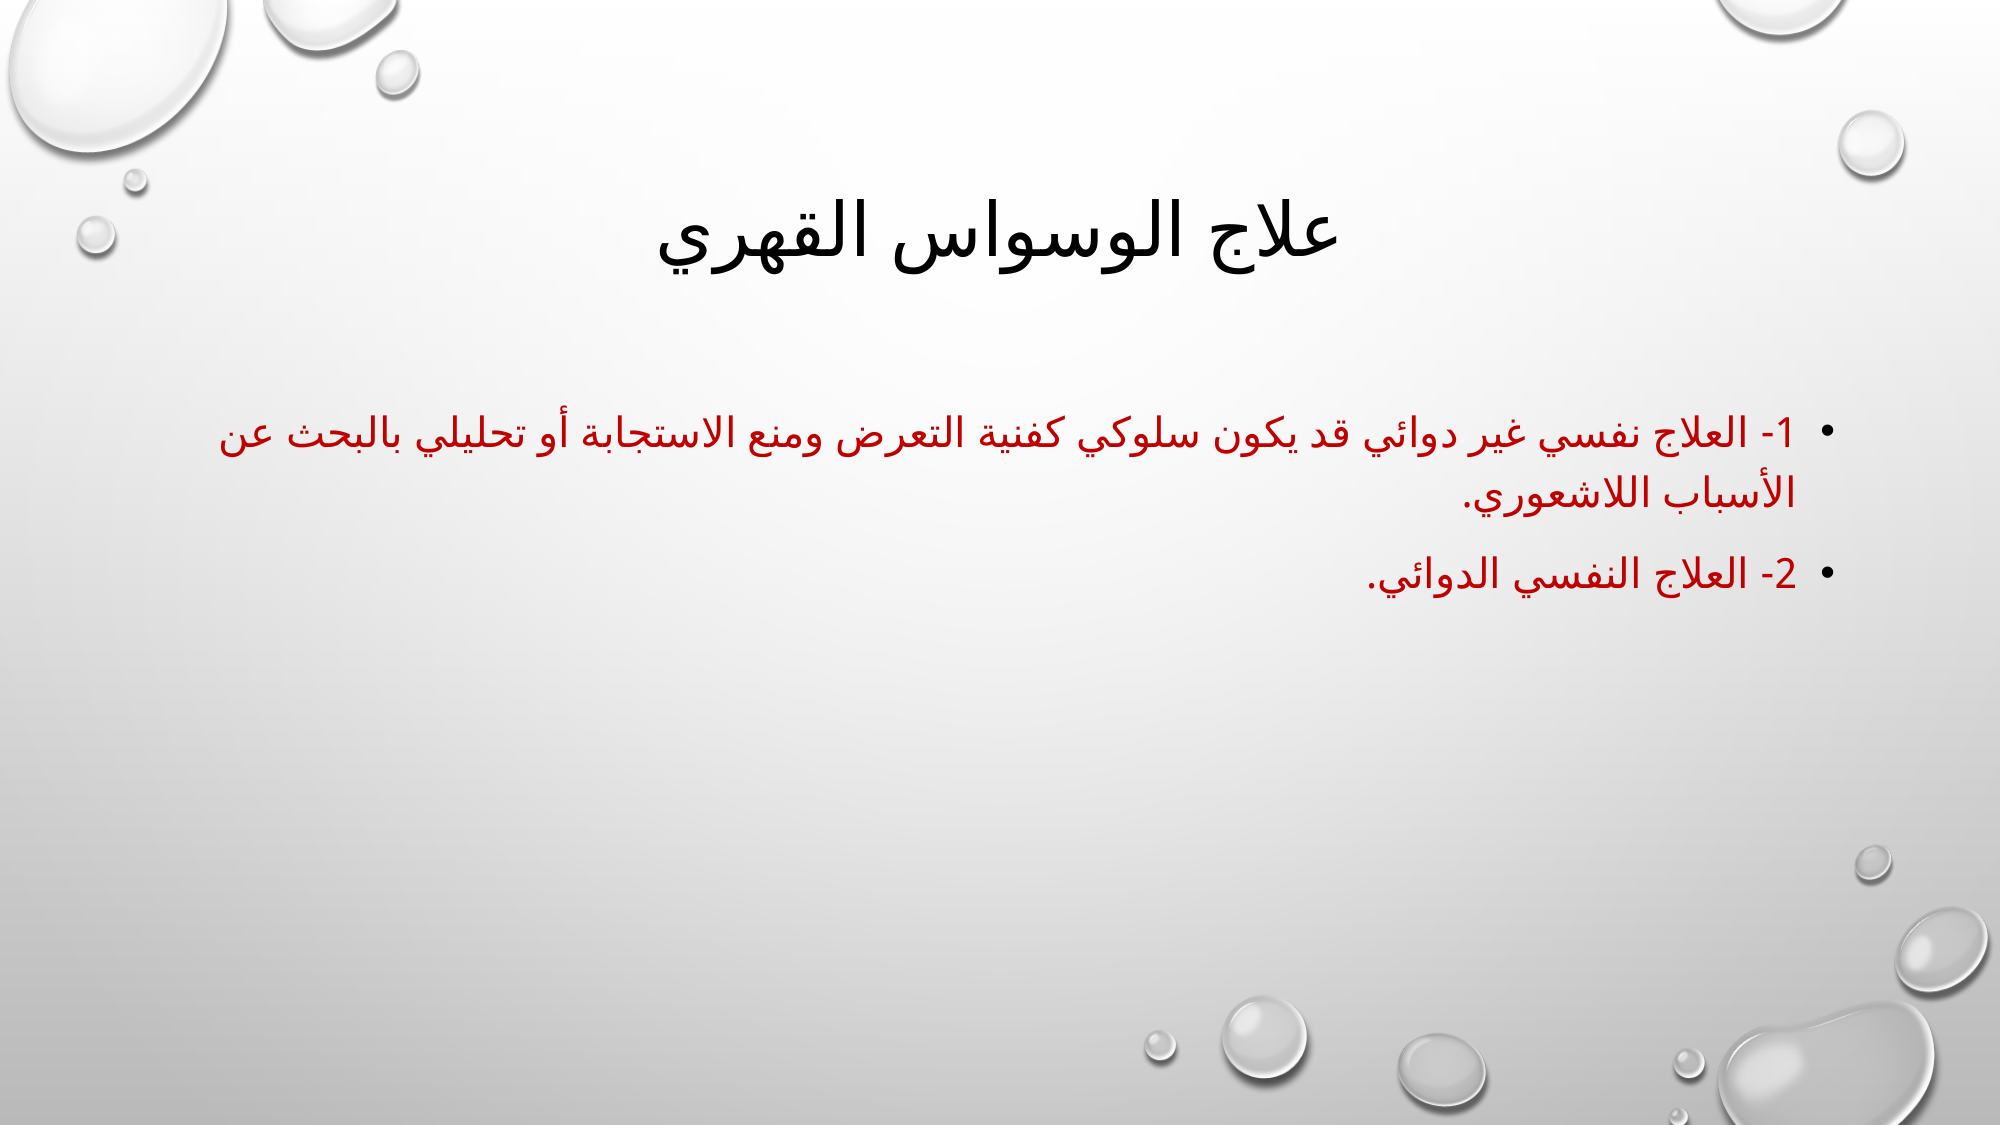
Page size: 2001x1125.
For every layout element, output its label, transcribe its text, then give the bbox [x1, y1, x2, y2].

title علاج الوسواس القهري [149, 101, 1851, 364]
list 1- العلاج نفسي غير دوائي قد يكون سلوكي كفنية التعرض ومنع الاستجابة أو تحليلي بالبحث عن الأسباب اللاشعوري. 2- العلاج النفسي الدوائي. [149, 388, 1850, 950]
picture [0, 0, 2000, 1125]
